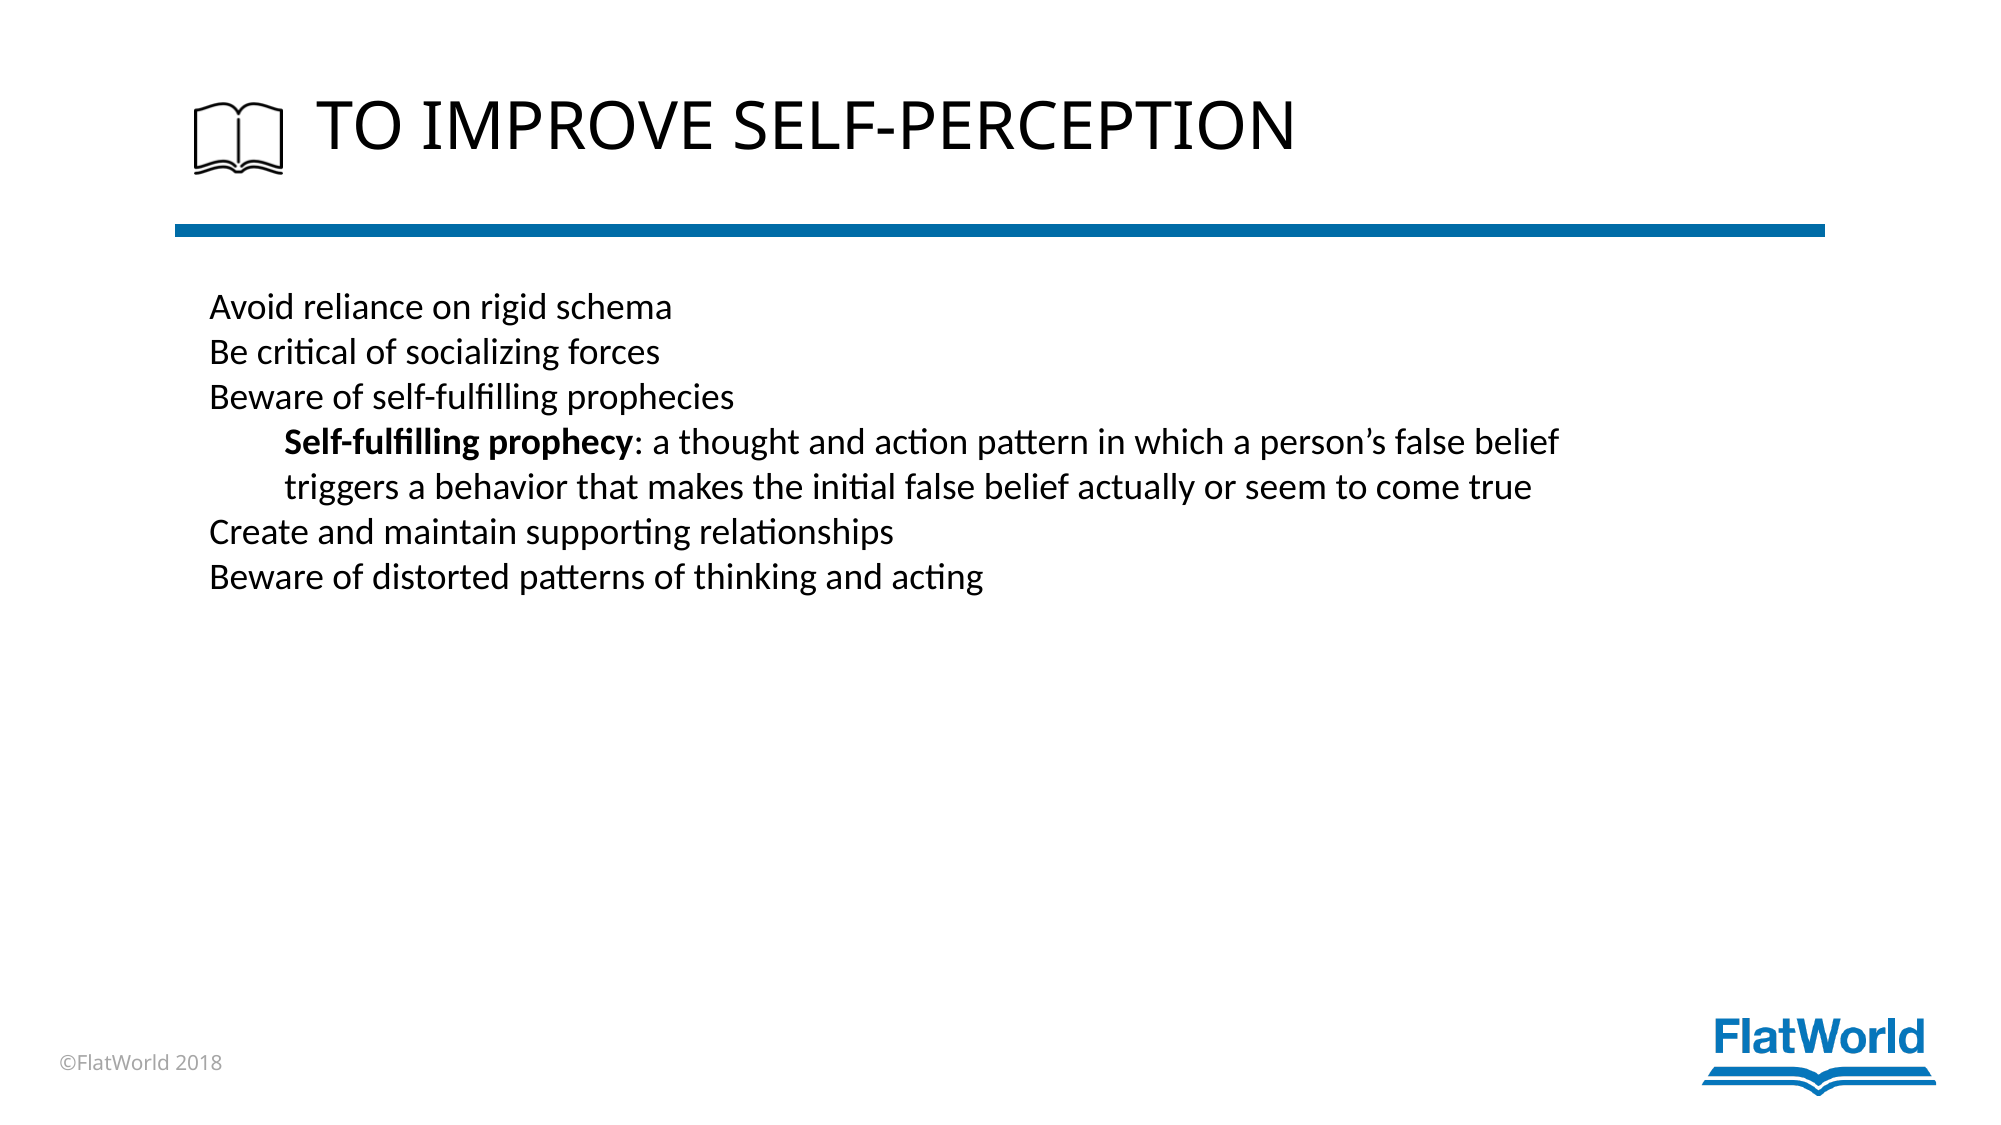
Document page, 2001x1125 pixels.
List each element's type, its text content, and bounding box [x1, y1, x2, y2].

picture [194, 94, 283, 183]
title TO IMPROVE SELF-PERCEPTION [301, 75, 1825, 190]
subtitle Avoid reliance on rigid schema Be critical of socializing forces Beware of self-fulfilling prophecies Self-fulfilling prophecy: a thought and action pattern in which a person’s false belief triggers a behavior that makes the initial false belief actually or seem to come true Create and maintain supporting relationships Beware of distorted patterns of thinking and acting [194, 274, 1695, 1053]
